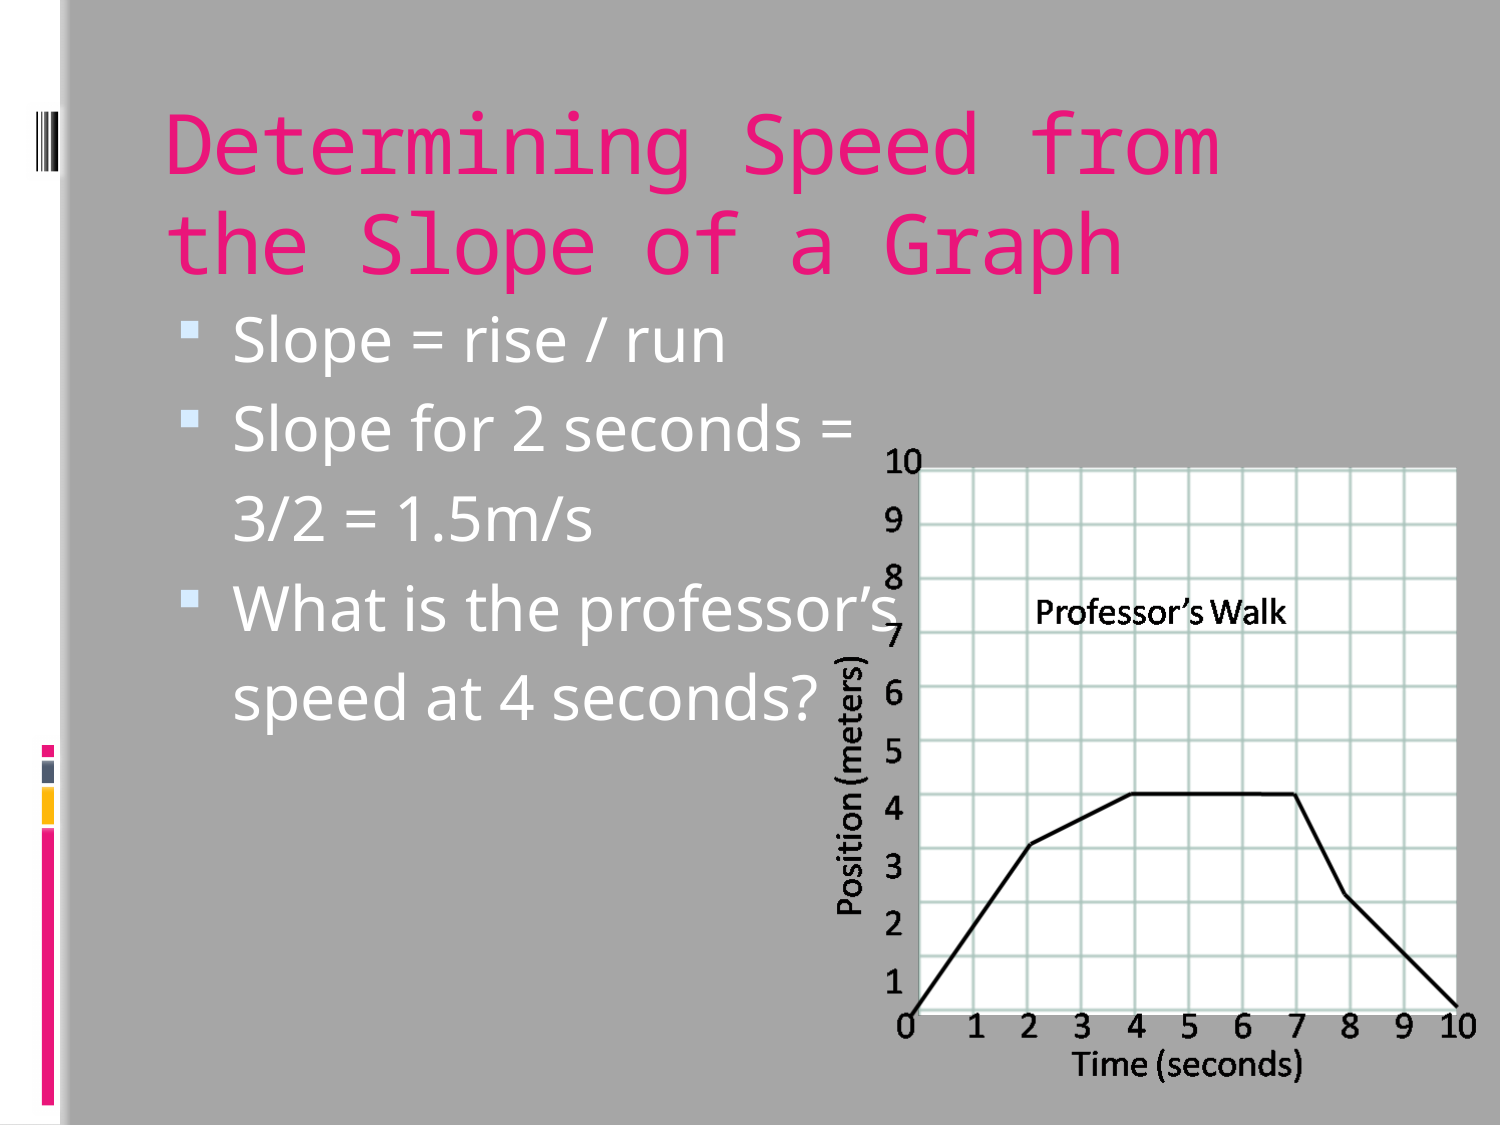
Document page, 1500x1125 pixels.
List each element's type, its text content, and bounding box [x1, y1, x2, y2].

list Slope = rise / run Slope for 2 seconds = 3/2 = 1.5m/s What is the professor’s speed at 4 seconds? [150, 292, 1425, 1043]
picture [811, 424, 1500, 1094]
title Determining Speed from the Slope of a Graph [150, 83, 1425, 234]
